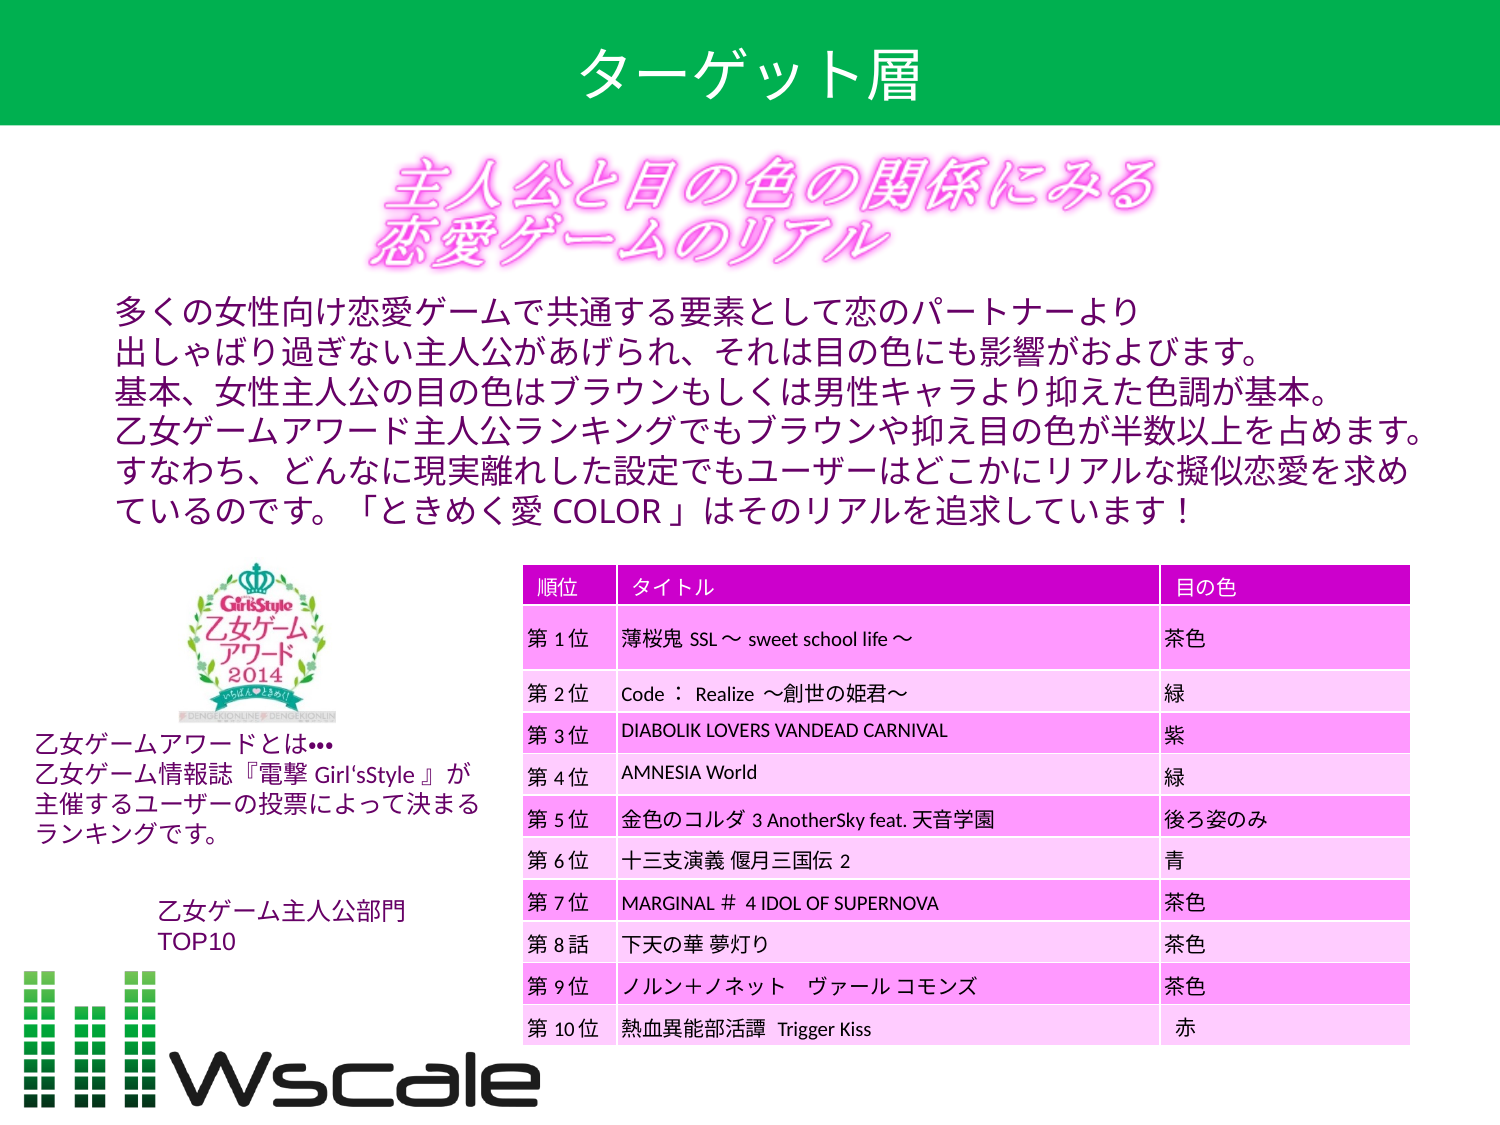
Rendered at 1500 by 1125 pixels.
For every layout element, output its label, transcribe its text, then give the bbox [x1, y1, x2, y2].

table_cell 第1位 [523, 606, 616, 669]
table_cell AMNESIA World [618, 754, 1159, 794]
text_box 乙女ゲーム主人公部門TOP10 [142, 887, 505, 963]
table_cell 第2位 [523, 671, 616, 711]
table_cell 緑 [1161, 671, 1410, 711]
table_cell DIABOLIK LOVERS VANDEAD CARNIVAL [618, 713, 1159, 753]
table_cell 第3位 [523, 713, 616, 753]
table_cell 十三支演義 偃月三国伝2 [618, 838, 1159, 878]
text_box ターゲット層 [74, 30, 1425, 117]
picture [178, 557, 336, 724]
table_cell 茶色 [1161, 880, 1410, 920]
table_cell 後ろ姿のみ [1161, 796, 1410, 836]
table_header タイトル [618, 565, 1159, 604]
table_cell 茶色 [1161, 922, 1410, 962]
table_header 目の色 [1161, 565, 1410, 604]
table_cell 第10位 [523, 1005, 616, 1045]
table_cell 赤 [1161, 1005, 1410, 1045]
table_cell 紫 [1161, 713, 1410, 753]
table_cell 金色のコルダ3 AnotherSky feat.天音学園 [618, 796, 1159, 836]
text_box 乙女ゲームアワードとは・・・ 乙女ゲーム情報誌『電撃Girl‘sStyle』が 主催するユーザーの投票によって決まる ランキングです。 [19, 721, 497, 857]
table_cell 茶色 [1161, 606, 1410, 669]
table_cell ノルン＋ノネット ヴァール コモンズ [618, 963, 1159, 1004]
picture [325, 98, 1200, 334]
table_cell 第8話 [523, 922, 616, 962]
text_box 多くの女性向け恋愛ゲームで共通する要素として恋のパートナーより 出しゃばり過ぎない主人公があげられ、それは目の色にも影響がおよびます。 基本、女性主人公の目の色はブラウンもしくは男性キャラより抑えた色調が基本。 乙女ゲームアワード主人公ランキングでもブラウンや抑え目の色が半数以上を占めます。 すなわち、どんなに現実離れした設定でもユーザーはどこかにリアルな擬似恋愛を求めているのです。「ときめく愛COLOR」はそのリアルを追求しています！ [100, 283, 1444, 551]
table_cell 緑 [1161, 754, 1410, 794]
table_header 順位 [523, 565, 616, 604]
table_cell 薄桜鬼SSL～sweet school life～ [618, 606, 1159, 669]
table_cell 熱血異能部活譚 Trigger Kiss [618, 1005, 1159, 1045]
table_cell 第7位 [523, 880, 616, 920]
table_cell 第9位 [523, 963, 616, 1004]
table_cell MARGINAL＃4 IDOL OF SUPERNOVA [618, 880, 1159, 920]
table_cell 第6位 [523, 838, 616, 878]
table_cell 下天の華 夢灯り [618, 922, 1159, 962]
picture [0, 954, 561, 1125]
table_cell Code：Realize ～創世の姫君～ [618, 671, 1159, 711]
table_cell 第5位 [523, 796, 616, 836]
table_cell 青 [1161, 838, 1410, 878]
table_cell 茶色 [1161, 963, 1410, 1004]
table_cell 第4位 [523, 754, 616, 794]
